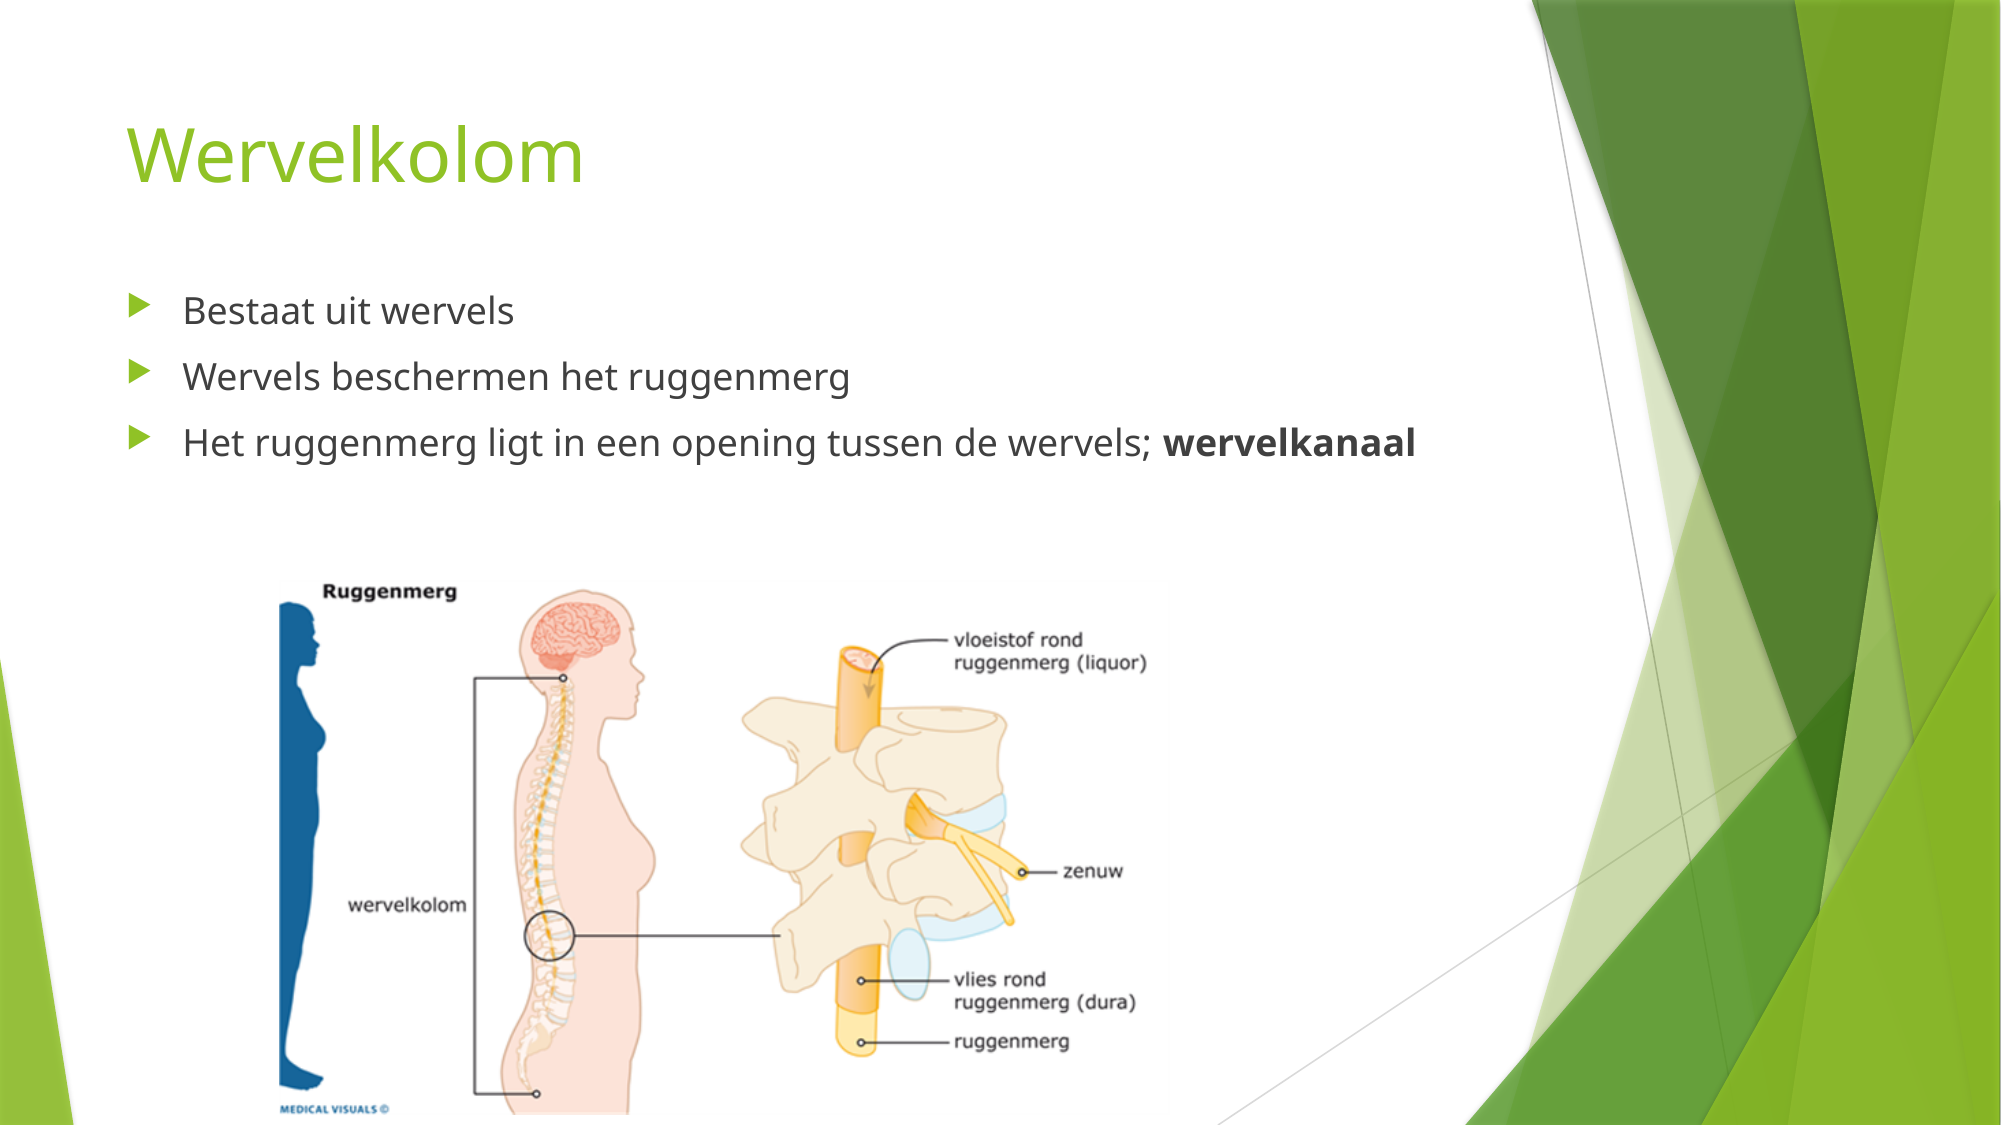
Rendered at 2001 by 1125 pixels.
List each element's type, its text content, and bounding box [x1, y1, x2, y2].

picture [278, 580, 1170, 1115]
list Bestaat uit wervels Wervels beschermen het ruggenmerg Het ruggenmerg ligt in een opening tussen de wervels; wervelkanaal [111, 279, 1522, 506]
title Wervelkolom [111, 99, 1522, 279]
